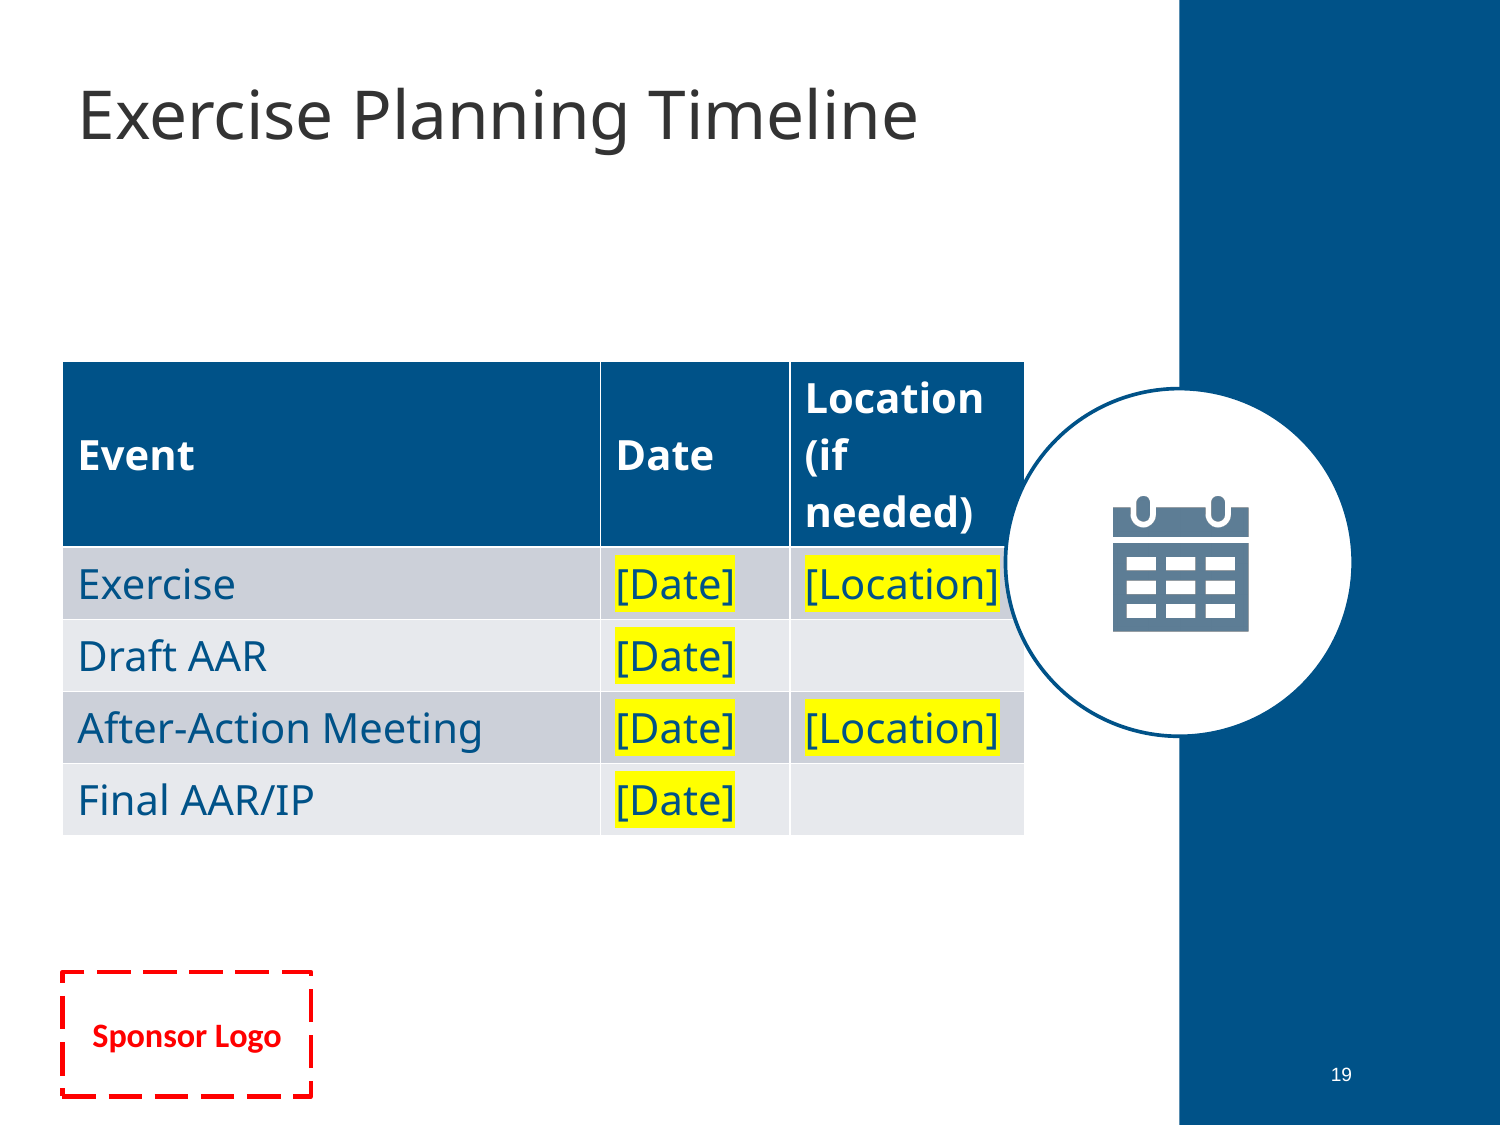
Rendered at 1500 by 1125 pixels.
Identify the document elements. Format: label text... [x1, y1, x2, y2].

table_cell [Date] [601, 764, 789, 835]
table_cell [791, 764, 1024, 835]
table_cell [Date] [601, 620, 789, 691]
table_cell [Location] [791, 692, 1024, 763]
text_box [1177, 0, 1500, 1125]
table_cell [791, 620, 1024, 691]
table_header Date [601, 362, 789, 546]
slide_number 19 [1242, 1052, 1368, 1098]
table_header Location (if needed) [791, 362, 1024, 546]
table_cell Final AAR/IP [63, 764, 600, 835]
text_box [1003, 386, 1356, 739]
table_cell After-Action Meeting [63, 692, 600, 763]
table_cell [Date] [601, 548, 789, 619]
table_cell [Date] [601, 692, 789, 763]
table_cell Exercise [63, 548, 600, 619]
picture [1086, 469, 1275, 658]
table_header Event [63, 362, 600, 546]
table_cell Draft AAR [63, 620, 600, 691]
table_cell [Location] [791, 548, 1012, 619]
title Exercise Planning Timeline [62, 31, 982, 195]
